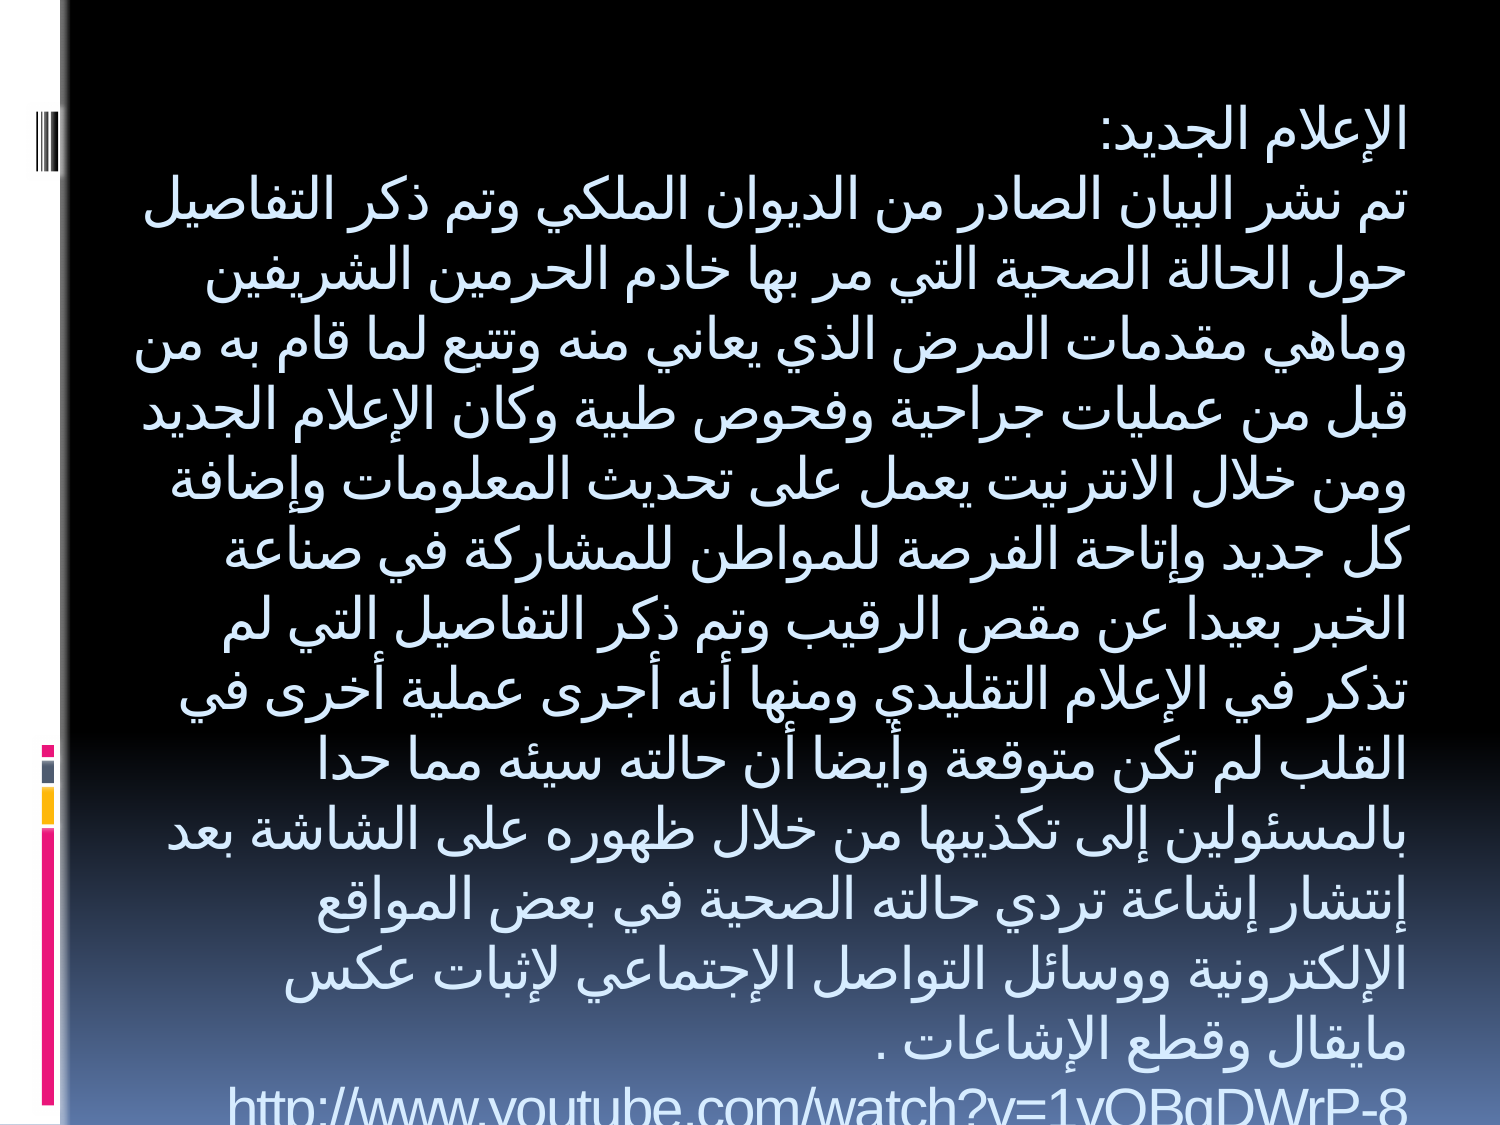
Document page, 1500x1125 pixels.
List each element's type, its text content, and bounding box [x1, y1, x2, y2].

title الإعلام الجديد: تم نشر البيان الصادر من الديوان الملكي وتم ذكر التفاصيل حول الحالة الصحية التي مر بها خادم الحرمين الشريفين وماهي مقدمات المرض الذي يعاني منه وتتبع لما قام به من قبل من عمليات جراحية وفحوص طبية وكان الإعلام الجديد ومن خلال الانترنيت يعمل على تحديث المعلومات وإضافة كل جديد وإتاحة الفرصة للمواطن للمشاركة في صناعة الخبر بعيدا عن مقص الرقيب وتم ذكر التفاصيل التي لم تذكر في الإعلام التقليدي ومنها أنه أجرى عملية أخرى في القلب لم تكن متوقعة وأيضا أن حالته سيئه مما حدا بالمسئولين إلى تكذيبها من خلال ظهوره على الشاشة بعد إنتشار إشاعة تردي حالته الصحية في بعض المواقع الإلكترونية ووسائل التواصل الإجتماعي لإثبات عكس مايقال وقطع الإشاعات . http://www.youtube.com/watch?v=1vQBqDWrP-8 [117, 83, 1425, 1067]
